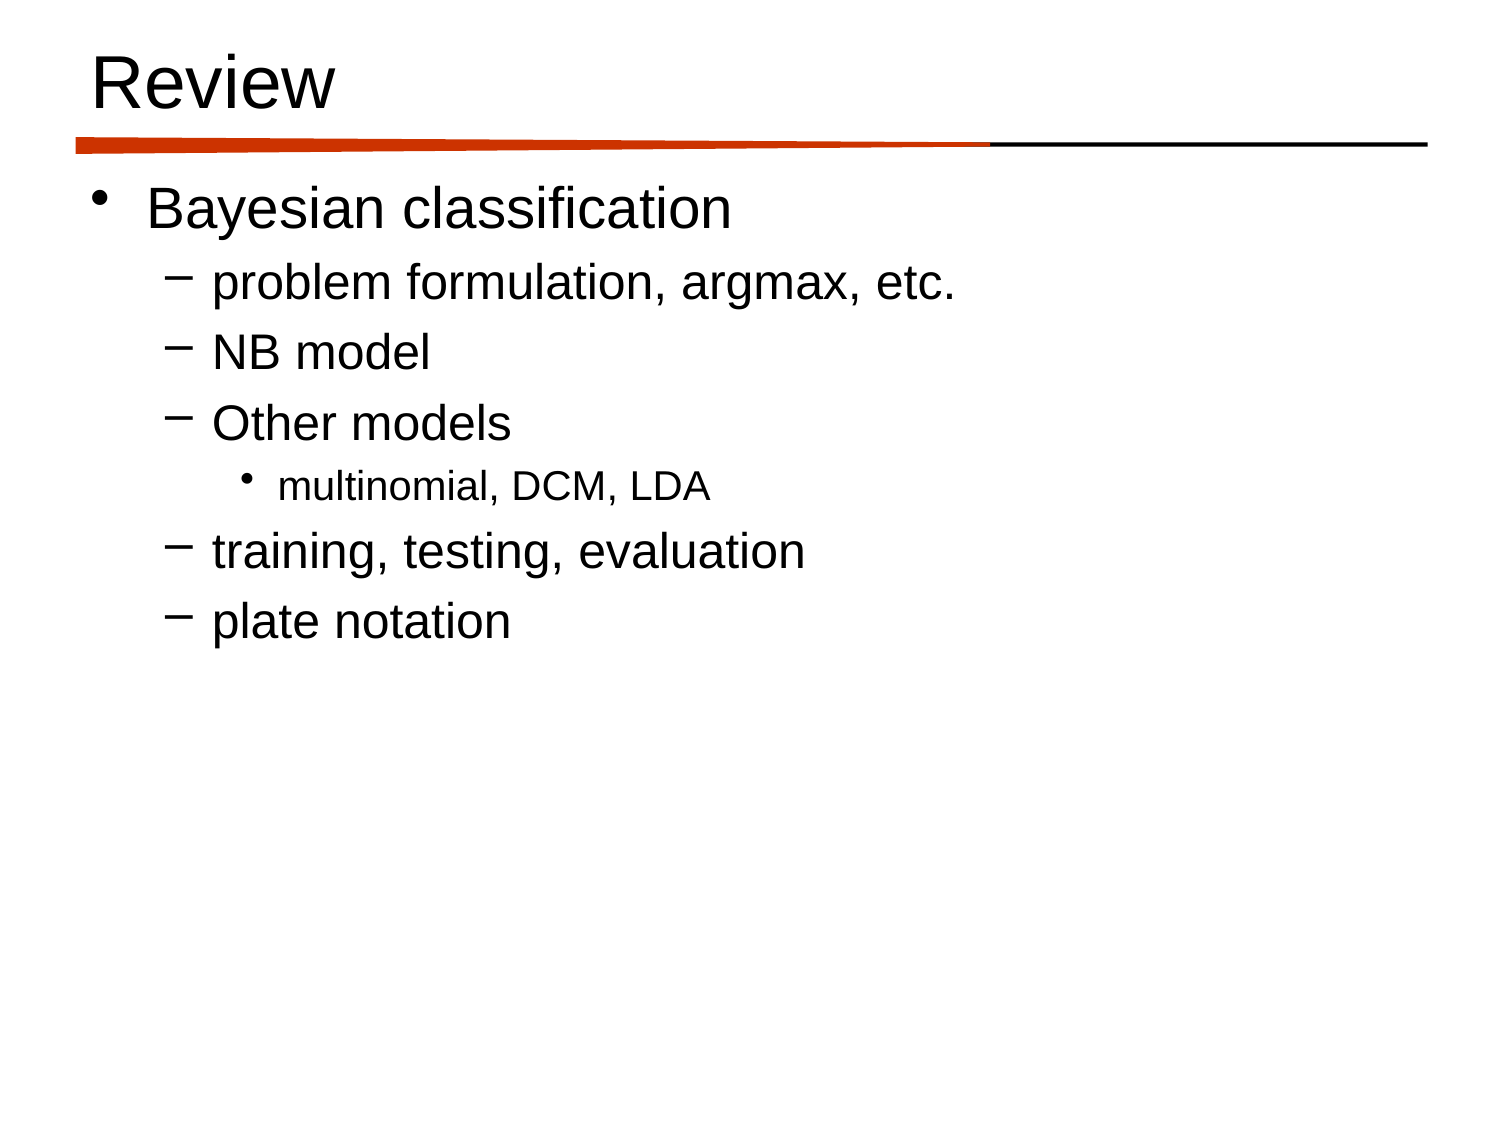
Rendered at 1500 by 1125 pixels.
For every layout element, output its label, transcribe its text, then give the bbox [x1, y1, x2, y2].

list Bayesian classification problem formulation, argmax, etc. NB model Other models multinomial, DCM, LDA training, testing, evaluation plate notation [74, 162, 1426, 1006]
title Review [74, 24, 1426, 133]
